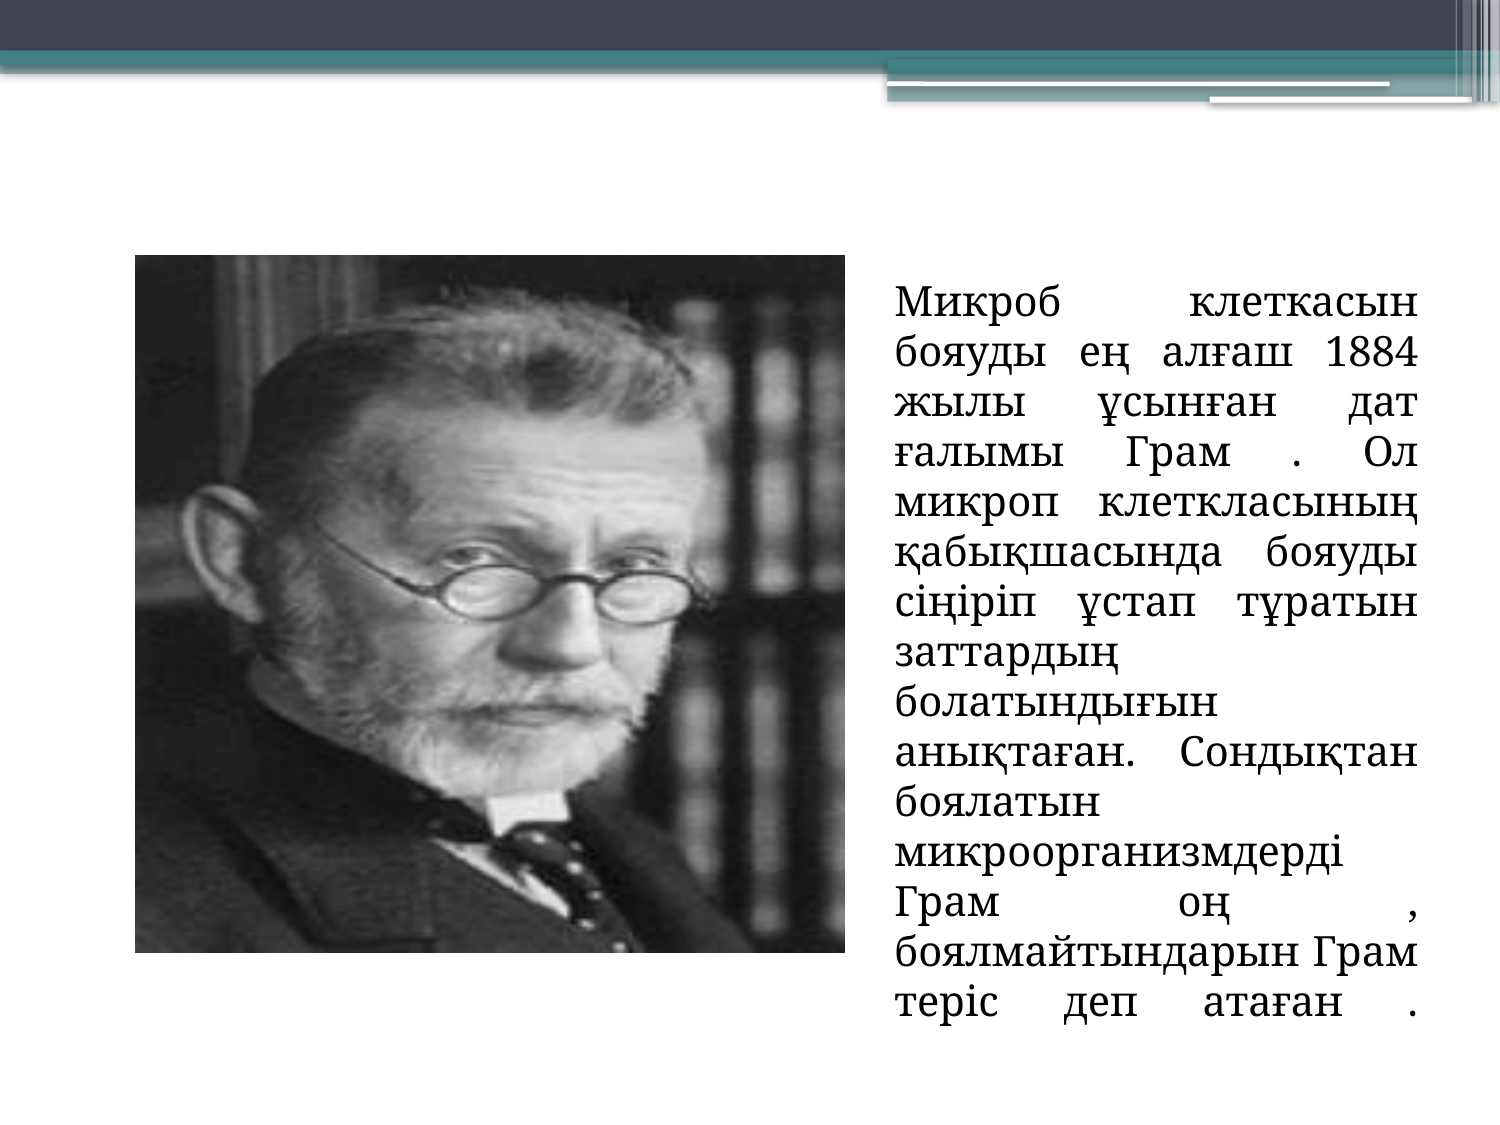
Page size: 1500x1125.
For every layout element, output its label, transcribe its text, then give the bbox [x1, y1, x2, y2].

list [135, 255, 845, 953]
list Микроб клеткасын бояуды ең алғаш 1884 жылы ұсынған дат ғалымы Грам . Ол микроп клеткласының қабықшасында бояуды сіңіріп ұстап тұратын заттардың болатындығын анықтаған. Сондықтан боялатын микроорганизмдерді Грам оң , боялмайтындарын Грам теріс деп атаған . [878, 267, 1434, 1088]
